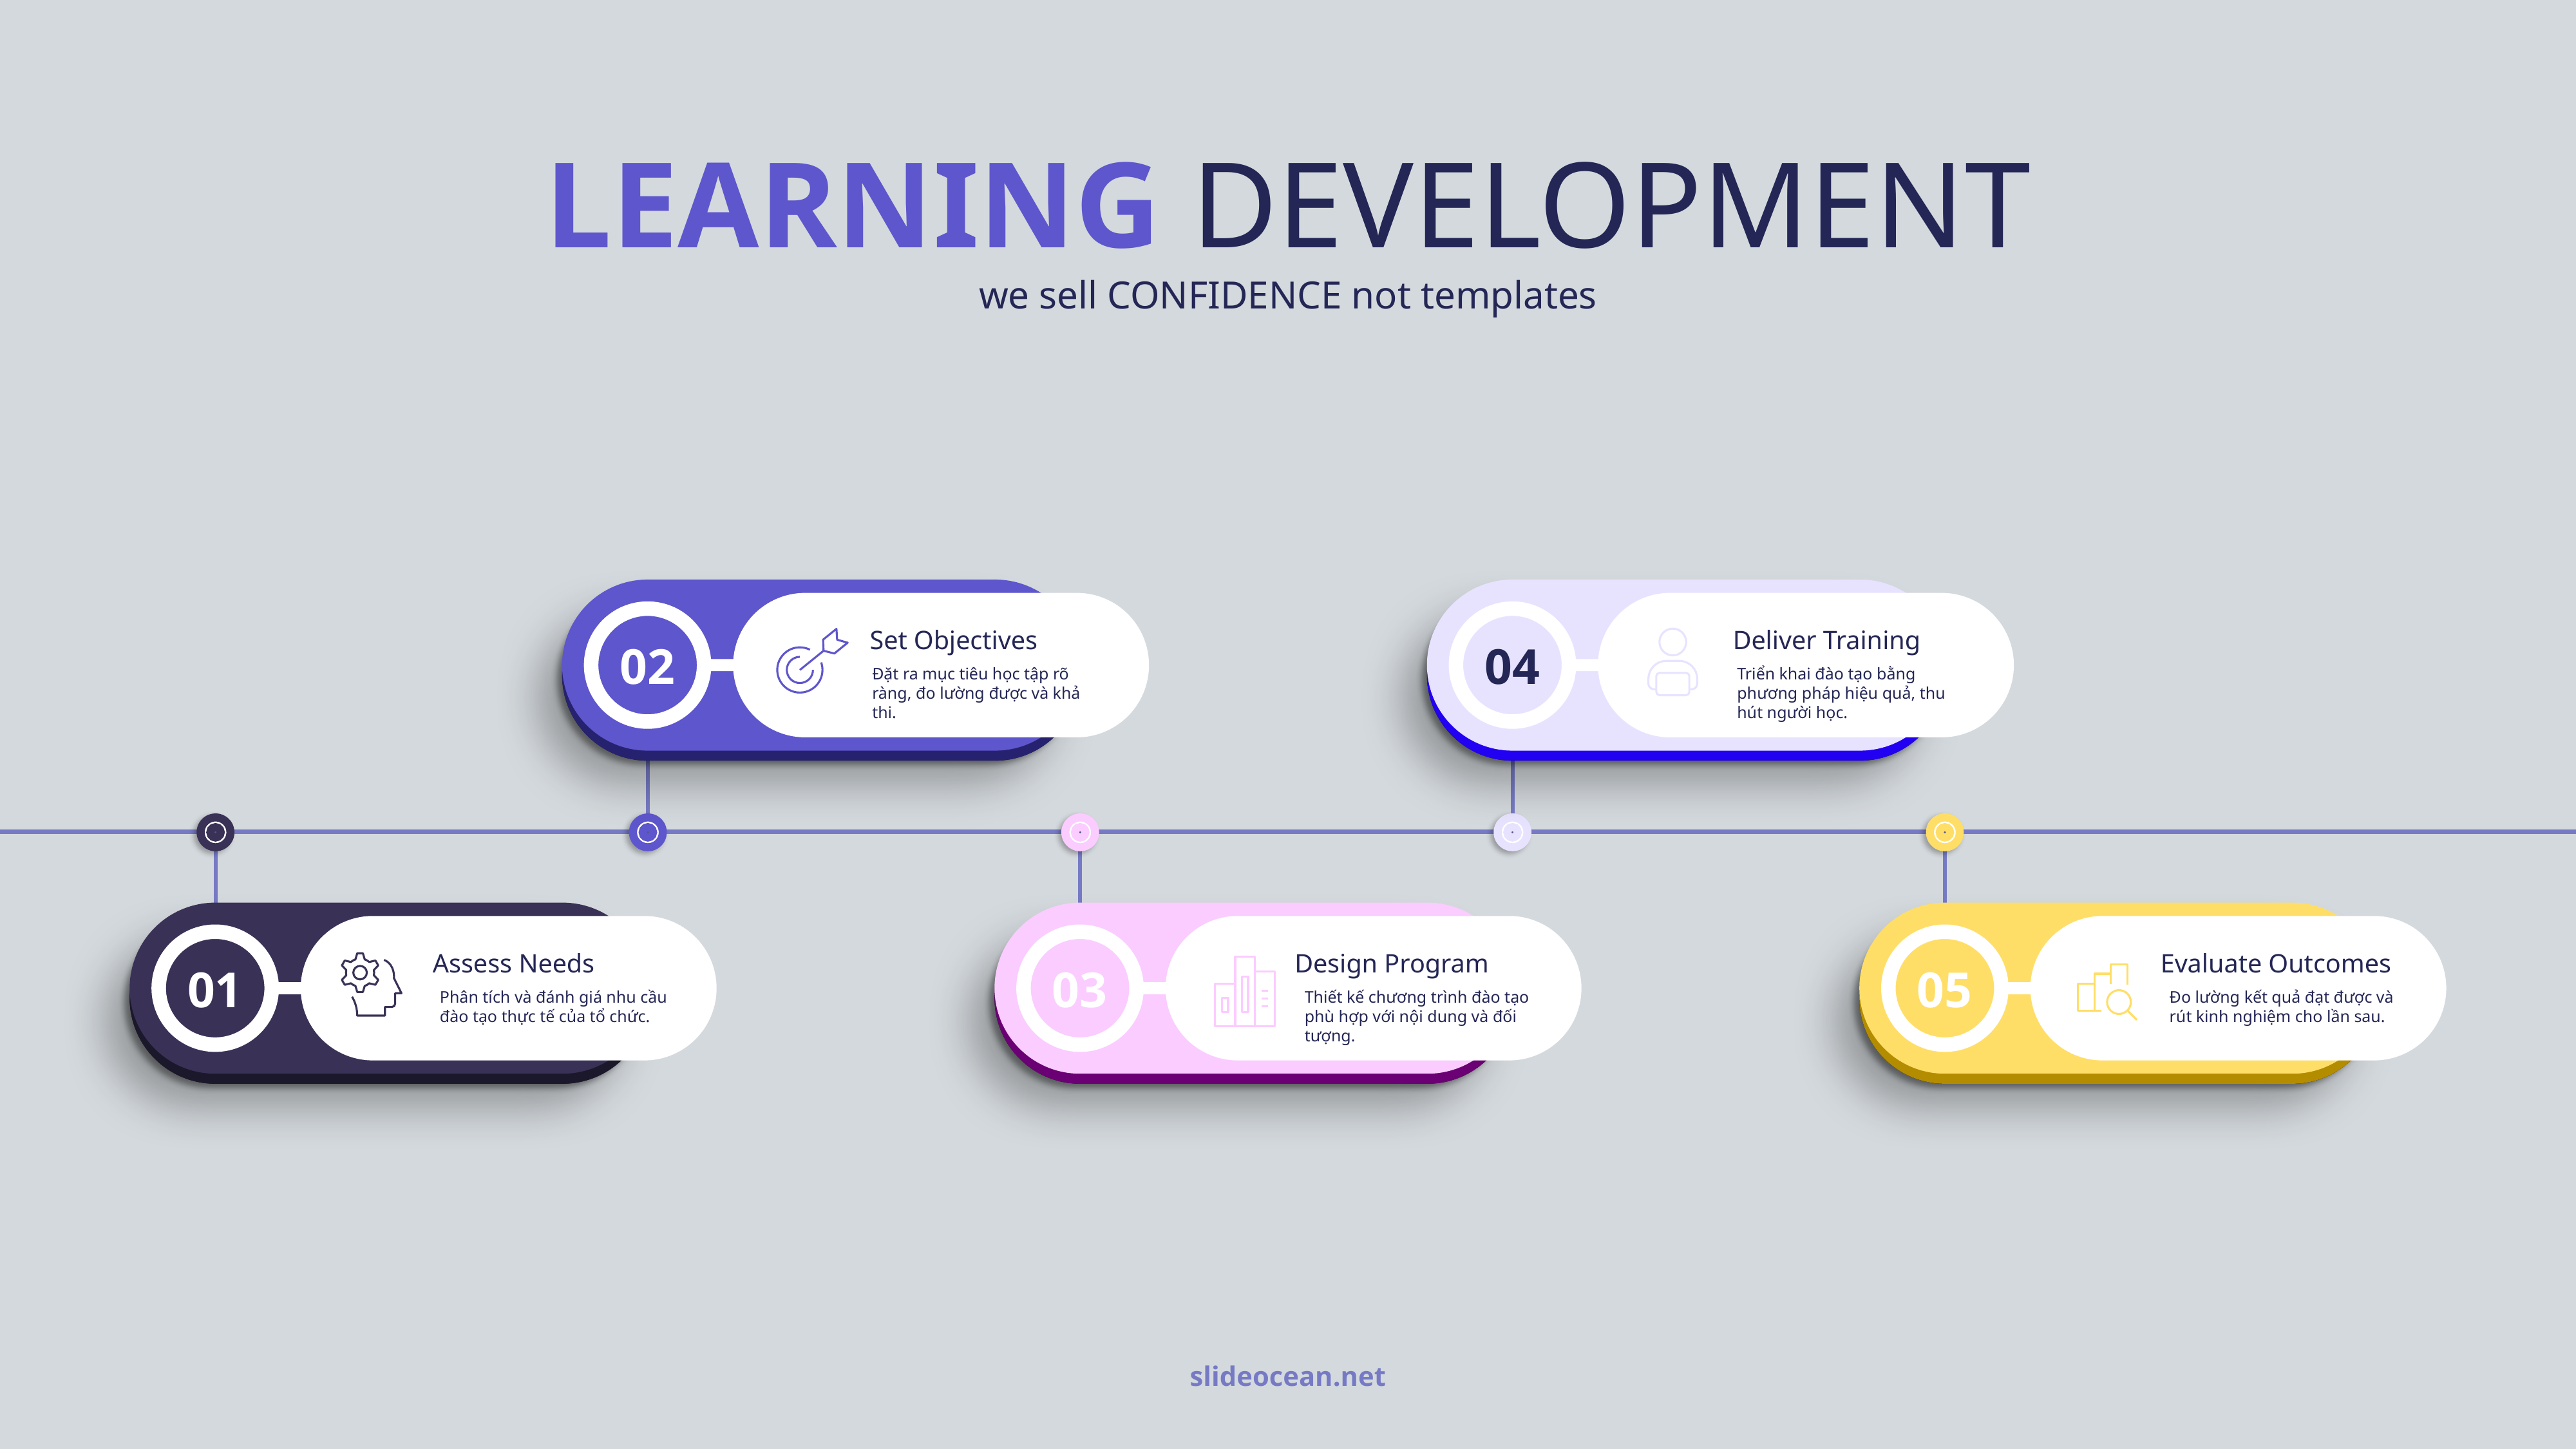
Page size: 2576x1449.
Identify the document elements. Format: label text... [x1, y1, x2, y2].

text_box we sell CONFIDENCE not templates [969, 266, 1607, 321]
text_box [1497, 761, 1528, 848]
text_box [1065, 817, 1095, 902]
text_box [1929, 817, 1960, 902]
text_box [1016, 915, 1582, 1061]
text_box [1426, 579, 1946, 761]
text_box LEARNING DEVELOPMENT [535, 125, 2041, 276]
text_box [632, 761, 663, 848]
text_box slideocean.net [1180, 1354, 1396, 1397]
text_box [2159, 942, 2415, 1032]
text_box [994, 902, 1513, 1084]
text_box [862, 618, 1118, 708]
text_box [200, 817, 231, 902]
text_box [1294, 942, 1551, 1051]
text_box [151, 915, 717, 1061]
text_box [129, 902, 649, 1084]
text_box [1448, 592, 2014, 738]
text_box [583, 592, 1150, 738]
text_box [562, 579, 1081, 761]
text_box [1727, 618, 1983, 728]
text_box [430, 942, 686, 1032]
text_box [1880, 915, 2447, 1061]
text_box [1859, 902, 2378, 1084]
